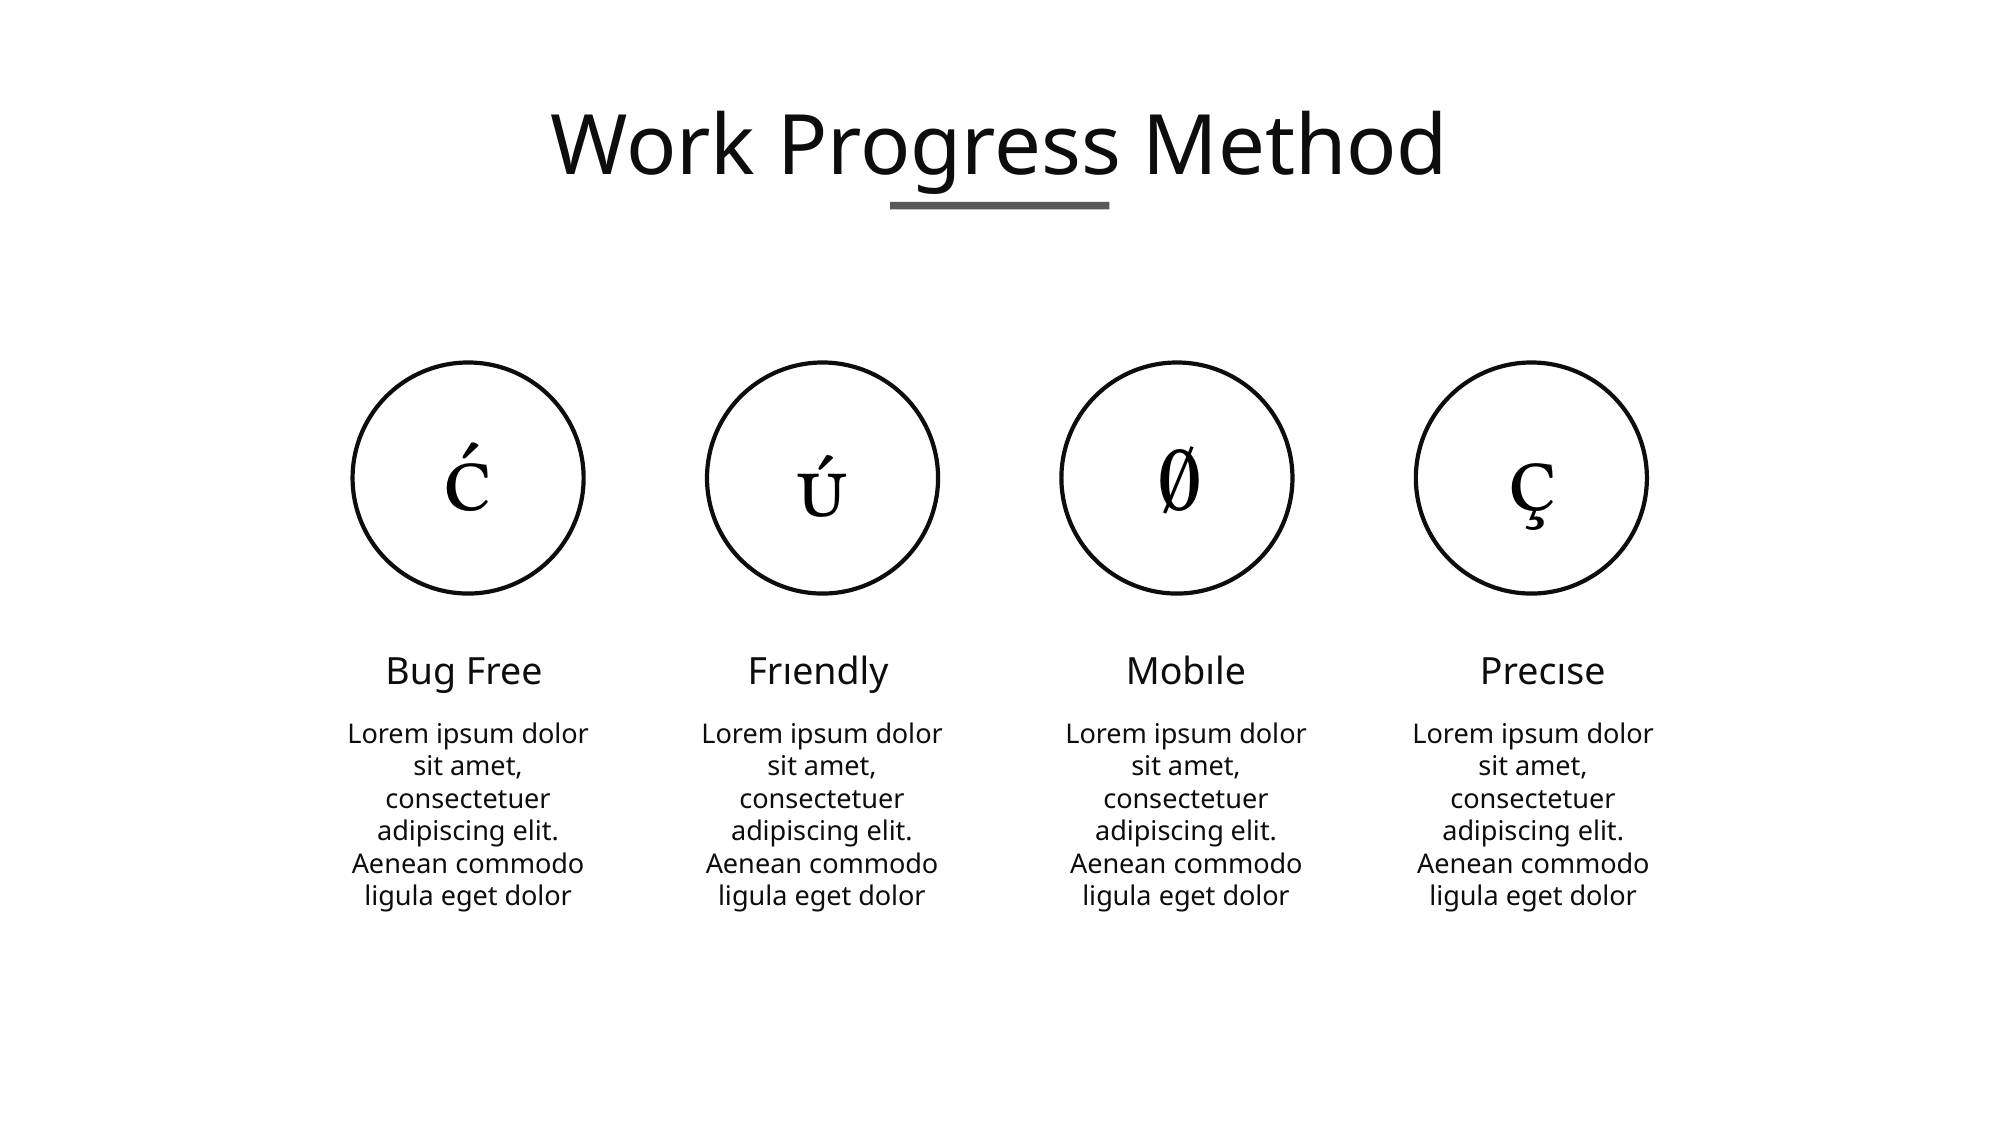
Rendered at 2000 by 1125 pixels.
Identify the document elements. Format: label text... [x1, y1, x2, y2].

text_box Lorem ipsum dolor sit amet, consectetuer adipiscing elit. Aenean commodo ligula eget dolor [1383, 708, 1684, 919]
text_box [1059, 360, 1295, 596]
text_box [704, 360, 941, 596]
text_box Lorem ipsum dolor sit amet, consectetuer adipiscing elit. Aenean commodo ligula eget dolor [317, 708, 619, 919]
text_box [888, 200, 1111, 211]
text_box Work Progress Method [0, 96, 2000, 187]
text_box Frıendly [711, 639, 925, 700]
text_box [350, 360, 586, 596]
text_box Bug Free [274, 639, 654, 700]
text_box Lorem ipsum dolor sit amet, consectetuer adipiscing elit. Aenean commodo ligula eget dolor [671, 708, 973, 919]
text_box Precıse [1374, 639, 1711, 700]
text_box Mobıle [1079, 639, 1293, 700]
text_box Lorem ipsum dolor sit amet, consectetuer adipiscing elit. Aenean commodo ligula eget dolor [1035, 708, 1337, 919]
text_box [1413, 360, 1650, 596]
